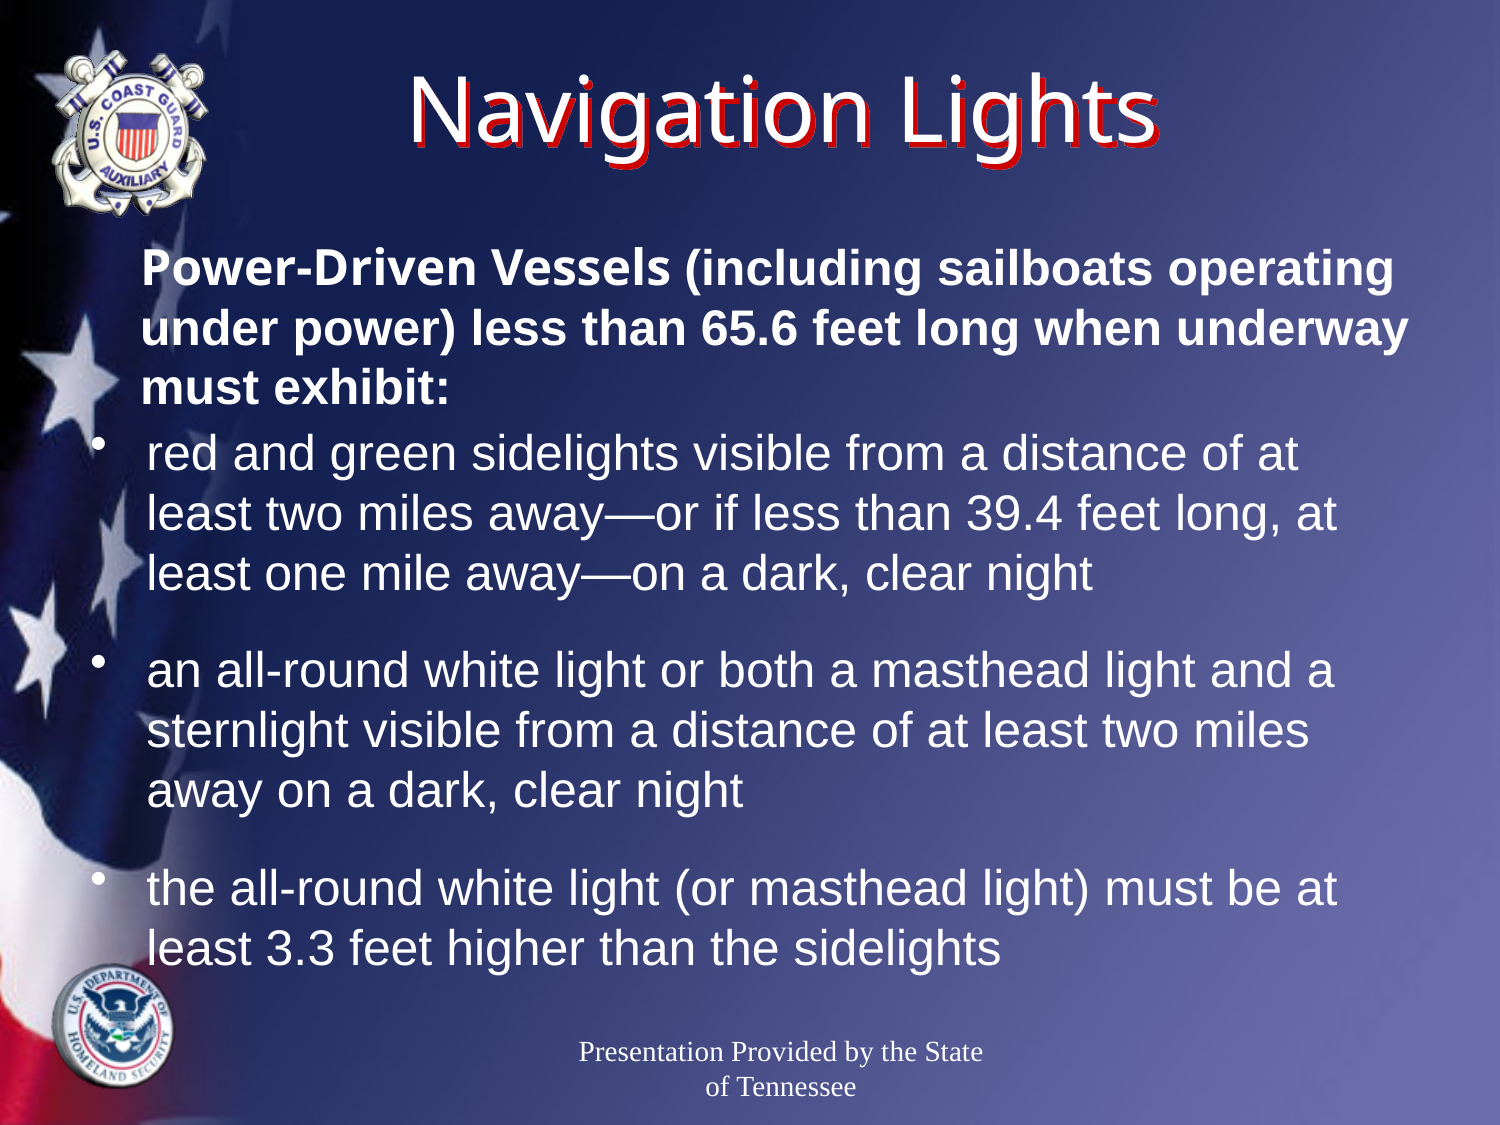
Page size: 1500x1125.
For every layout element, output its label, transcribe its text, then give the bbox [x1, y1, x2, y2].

title Navigation Lights [144, 12, 1420, 200]
list red and green sidelights visible from a distance of at least two miles away—or if less than 39.4 feet long, at least one mile away—on a dark, clear night an all-round white light or both a masthead light and a sternlight visible from a distance of at least two miles away on a dark, clear night the all-round white light (or masthead light) must be at least 3.3 feet higher than the sidelights [75, 412, 1425, 1000]
list Power-Driven Vessels (including sailboats operating under power) less than 65.6 feet long when underway must exhibit: [125, 237, 1475, 413]
picture [0, 0, 1500, 1125]
text_box Presentation Provided by the State of Tennessee [562, 1024, 1000, 1110]
